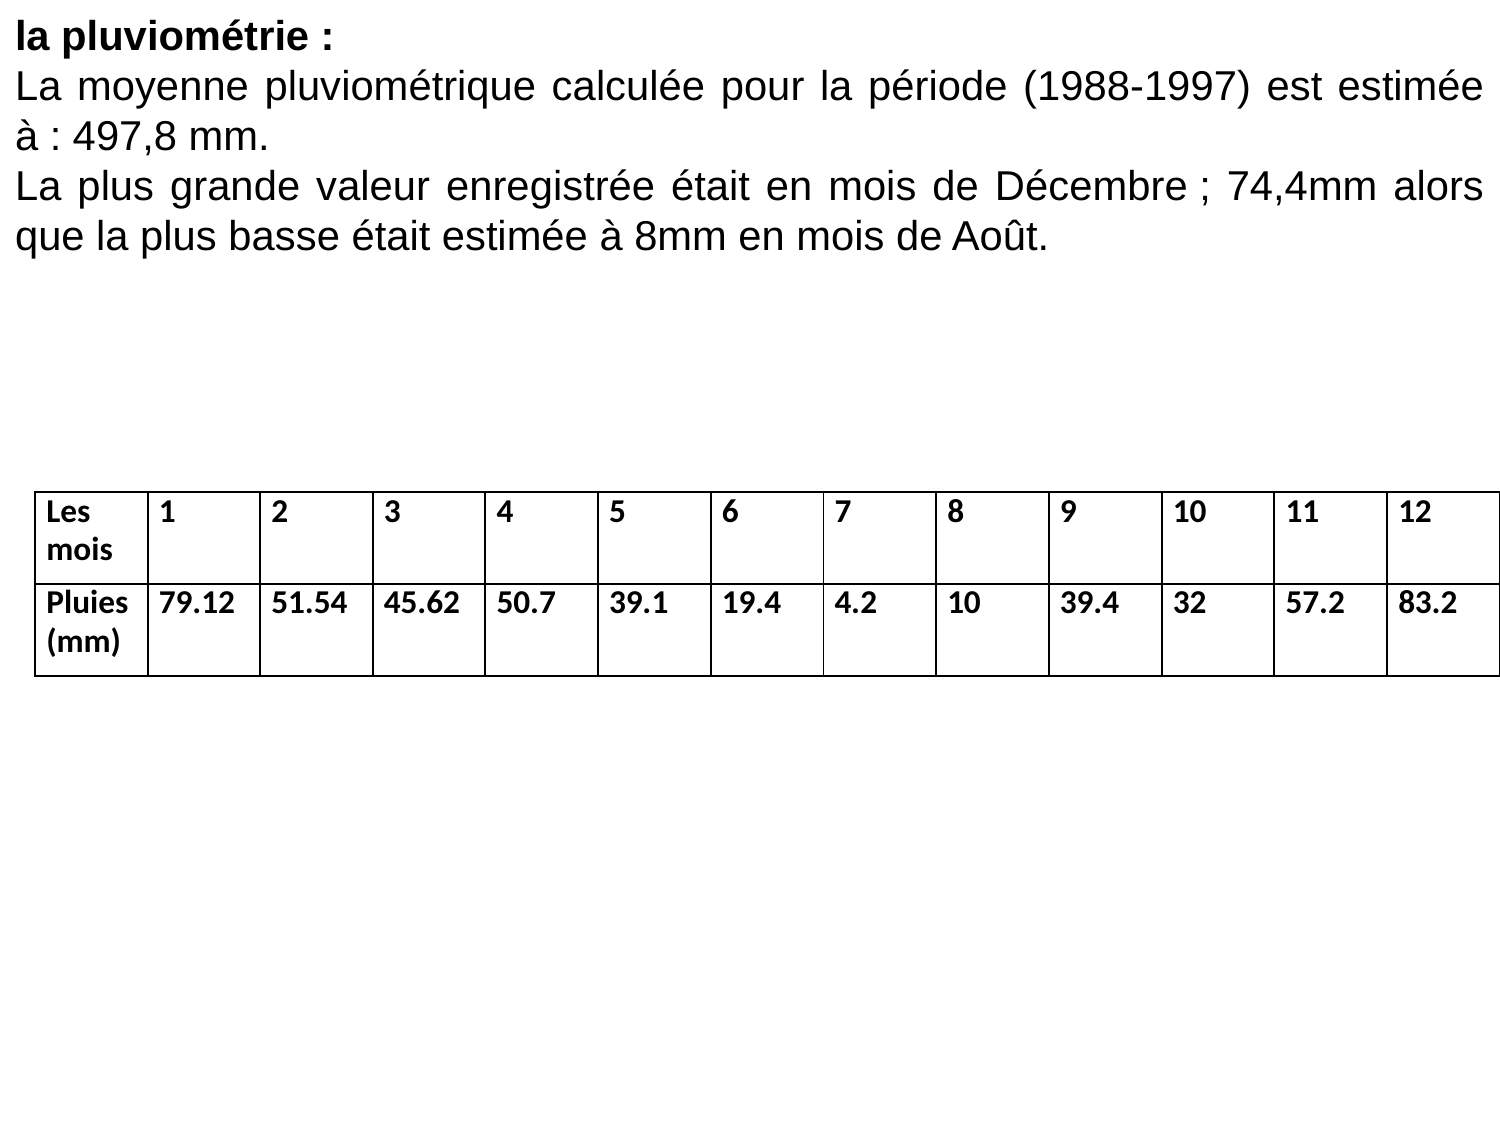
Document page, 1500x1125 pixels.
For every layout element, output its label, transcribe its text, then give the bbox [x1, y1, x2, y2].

table_header 6 [712, 493, 823, 583]
table_header 12 [1388, 493, 1499, 583]
table_header 2 [261, 493, 372, 583]
table_cell 83.2 [1388, 585, 1499, 675]
text_box la pluviométrie : La moyenne pluviométrique calculée pour la période (1988-1997) est estimée à : 497,8 mm. La plus grande valeur enregistrée était en mois de Décembre ; 74,4mm alors que la plus basse était estimée à 8mm en mois de Août. [0, 1, 1500, 267]
table_header Les mois [36, 493, 147, 583]
table_cell 10 [937, 585, 1048, 675]
table_cell 19.4 [712, 585, 823, 675]
table_cell 57.2 [1275, 585, 1386, 675]
table_cell 4.2 [824, 585, 935, 675]
table_header 4 [486, 493, 597, 583]
table_header 7 [824, 493, 935, 583]
table_cell 39.4 [1050, 585, 1161, 675]
table_header 11 [1275, 493, 1386, 583]
table_header 1 [149, 493, 259, 583]
table_header 5 [599, 493, 710, 583]
table_cell 45.62 [374, 585, 484, 675]
table_cell Pluies (mm) [36, 585, 147, 675]
table_header 8 [937, 493, 1048, 583]
table_cell 51.54 [261, 585, 372, 675]
table_cell 39.1 [599, 585, 710, 675]
table_cell 79.12 [149, 585, 259, 675]
table_header 9 [1050, 493, 1161, 583]
table_header 10 [1163, 493, 1273, 583]
table_header 3 [374, 493, 484, 583]
table_cell 32 [1163, 585, 1273, 675]
table_cell 50.7 [486, 585, 597, 675]
